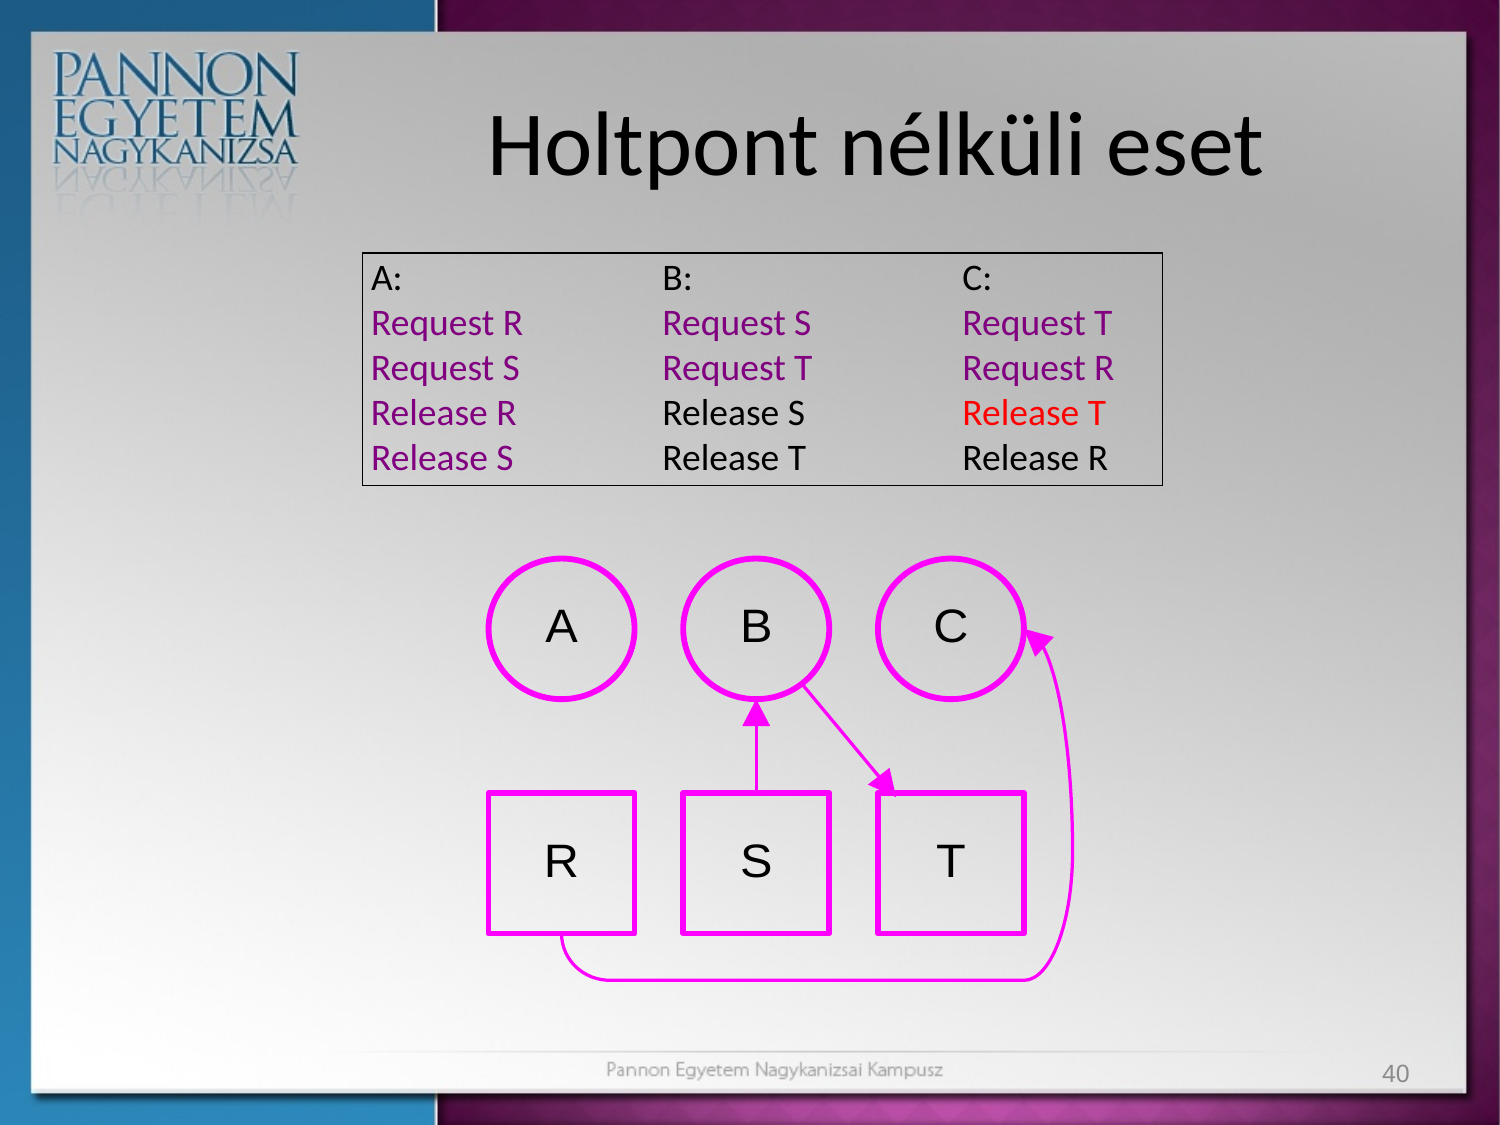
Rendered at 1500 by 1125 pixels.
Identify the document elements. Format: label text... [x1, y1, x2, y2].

title Holtpont nélküli eset [328, 45, 1425, 233]
slide_number 40 [1074, 1042, 1425, 1103]
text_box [412, 549, 1101, 1006]
text_box A: B: C: Request R Request S Request T Request S Request T Request R Release R Release S Release T Release S Release T Release R [362, 253, 1163, 486]
picture [0, 0, 1500, 1125]
